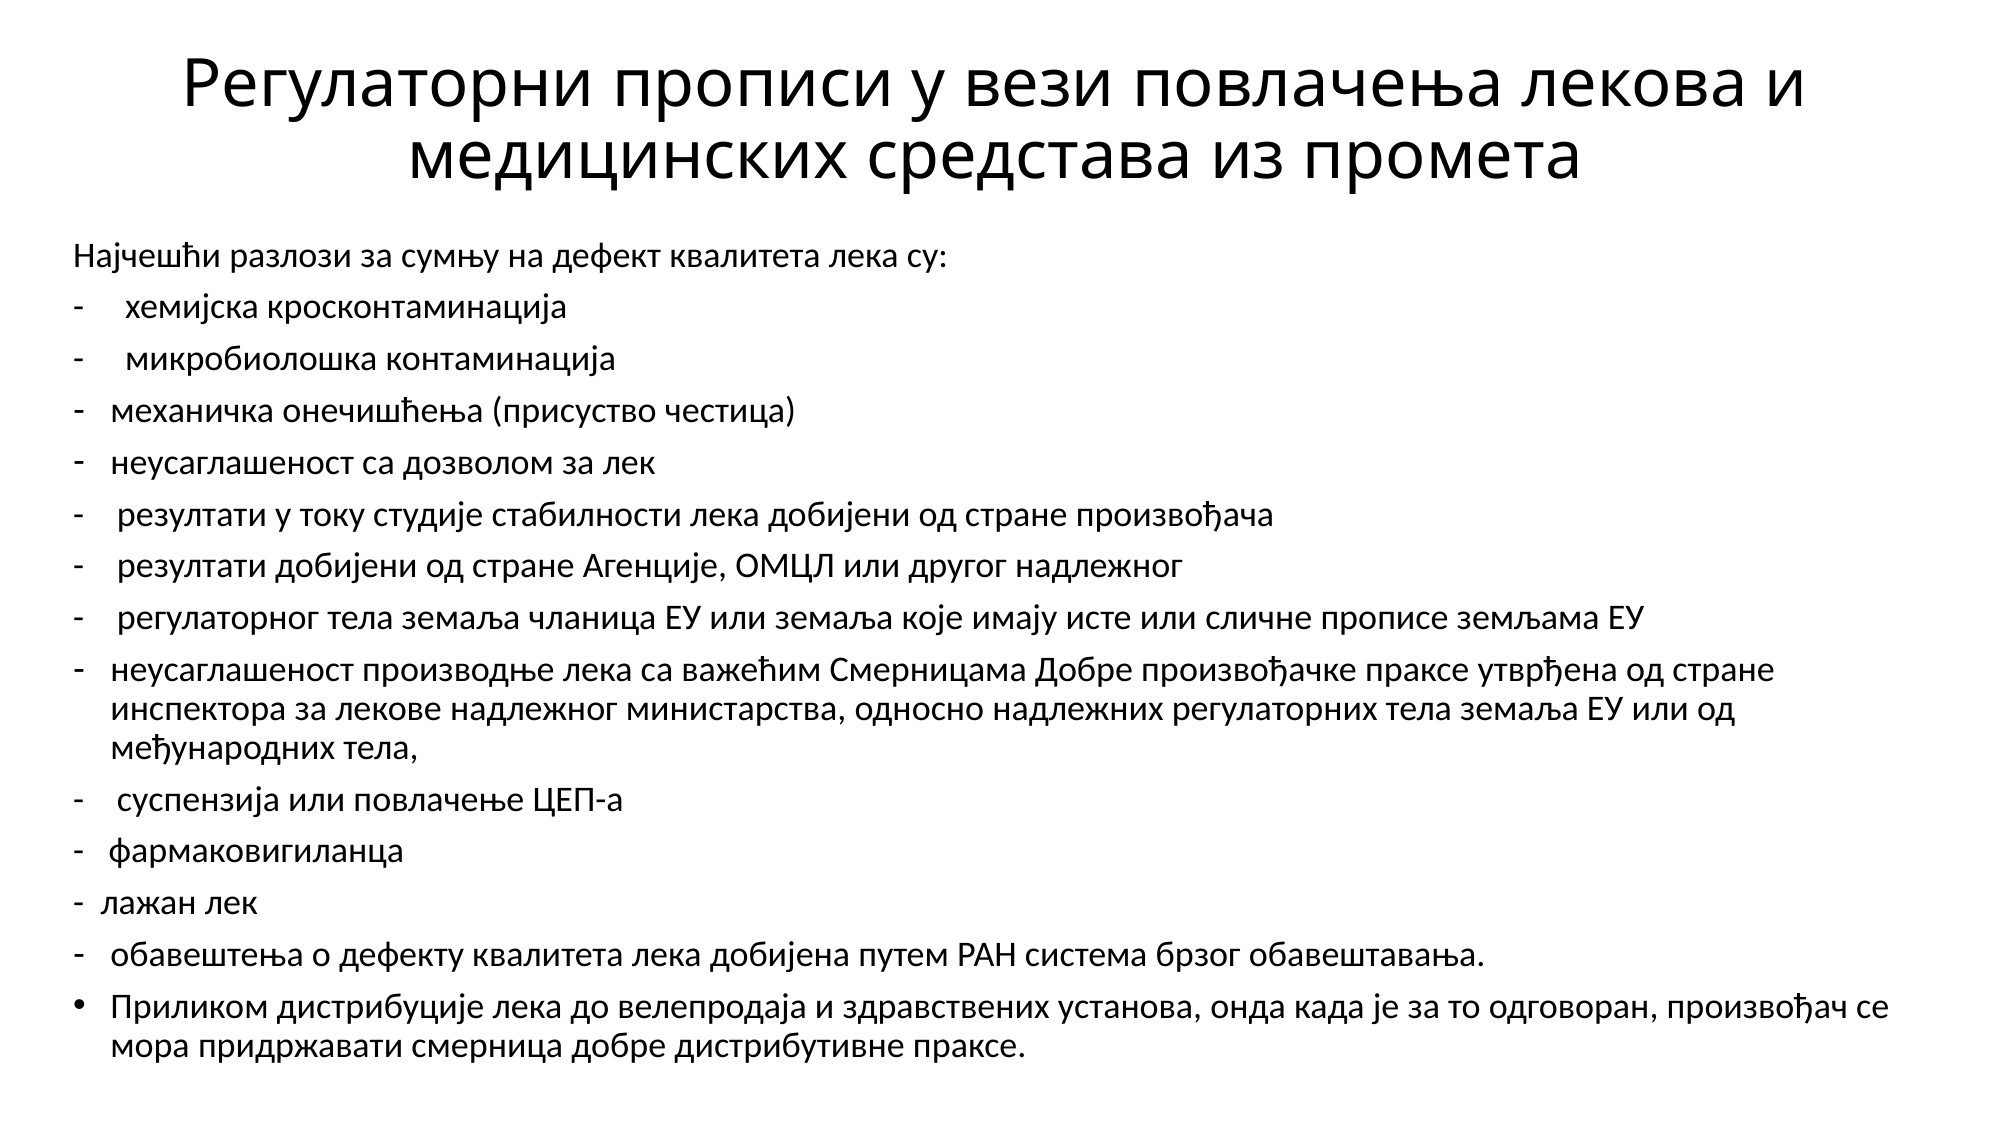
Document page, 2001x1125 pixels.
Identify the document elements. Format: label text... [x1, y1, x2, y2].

title Регулаторни прописи у вези повлачења лекова и медицинских средстава из промета [133, 38, 1858, 204]
list Најчешћи разлози за сумњу на дефект квалитета лека су: - хемијска кросконтаминација - микробиолошка контаминација механичка онечишћења (присуство честица) неусаглашеност са дозволом за лек - резултати у току студије стабилности лека добијени од стране произвођача - резултати добијени од стране Агенције, ОМЦЛ или другог надлежног - регулаторног тела земаља чланица ЕУ или земаља које имају исте или сличне прописе земљама ЕУ неусаглашеност производње лека са важећим Смерницама Добре произвођачке праксе утврђена од стране инспектора за лекове надлежног министарства, односно надлежних регулаторних тела земаља ЕУ или од међународних тела, - суспензија или повлачење ЦЕП-а - фармаковигиланца - лажан лек обавештења о дефекту квалитета лека добијена путем РАН система брзог обавештавања. Приликом дистрибуције лека до велепродаја и здравствених установа, онда када је за то одговоран, произвођач се мора придржавати смерница добре дистрибутивне праксе. [58, 228, 1962, 1082]
